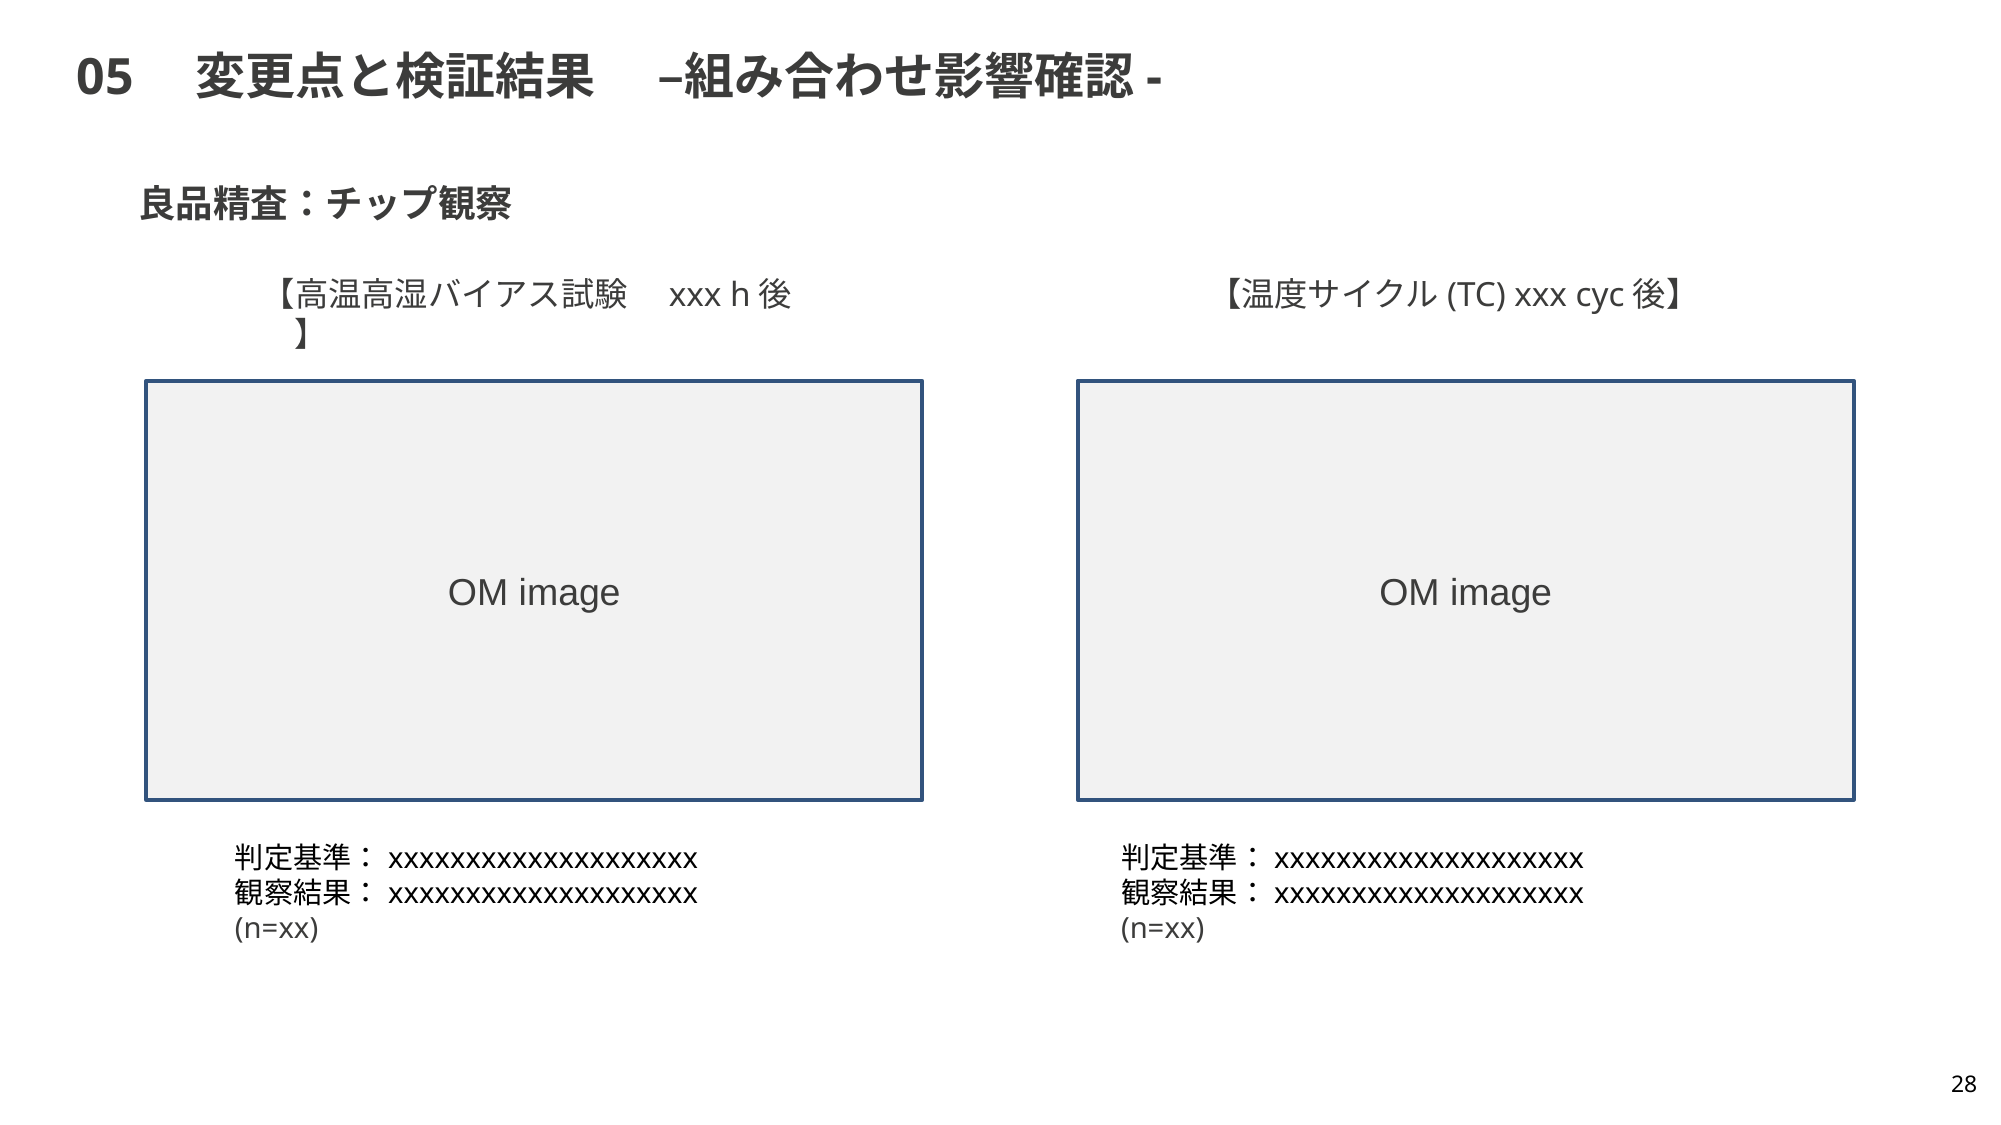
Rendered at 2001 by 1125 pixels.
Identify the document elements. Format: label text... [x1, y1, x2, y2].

text_box OM image [144, 379, 924, 802]
title 05 変更点と検証結果 –組み合わせ影響確認- [0, 0, 1877, 123]
text_box 判定基準：xxxxxxxxxxxxxxxxxxxx 観察結果：xxxxxxxxxxxxxxxxxxxx (n=xx) [220, 831, 714, 987]
text_box 良品精査：チップ観察 [123, 172, 529, 233]
text_box OM image [1076, 379, 1856, 802]
text_box 【温度サイクル(TC) xxx cyc後】 [1193, 265, 1764, 320]
text_box 【高温高湿バイアス試験 xxx h後 】 [247, 265, 839, 360]
text_box 判定基準：xxxxxxxxxxxxxxxxxxxx 観察結果：xxxxxxxxxxxxxxxxxxxx (n=xx) [1106, 831, 1945, 952]
